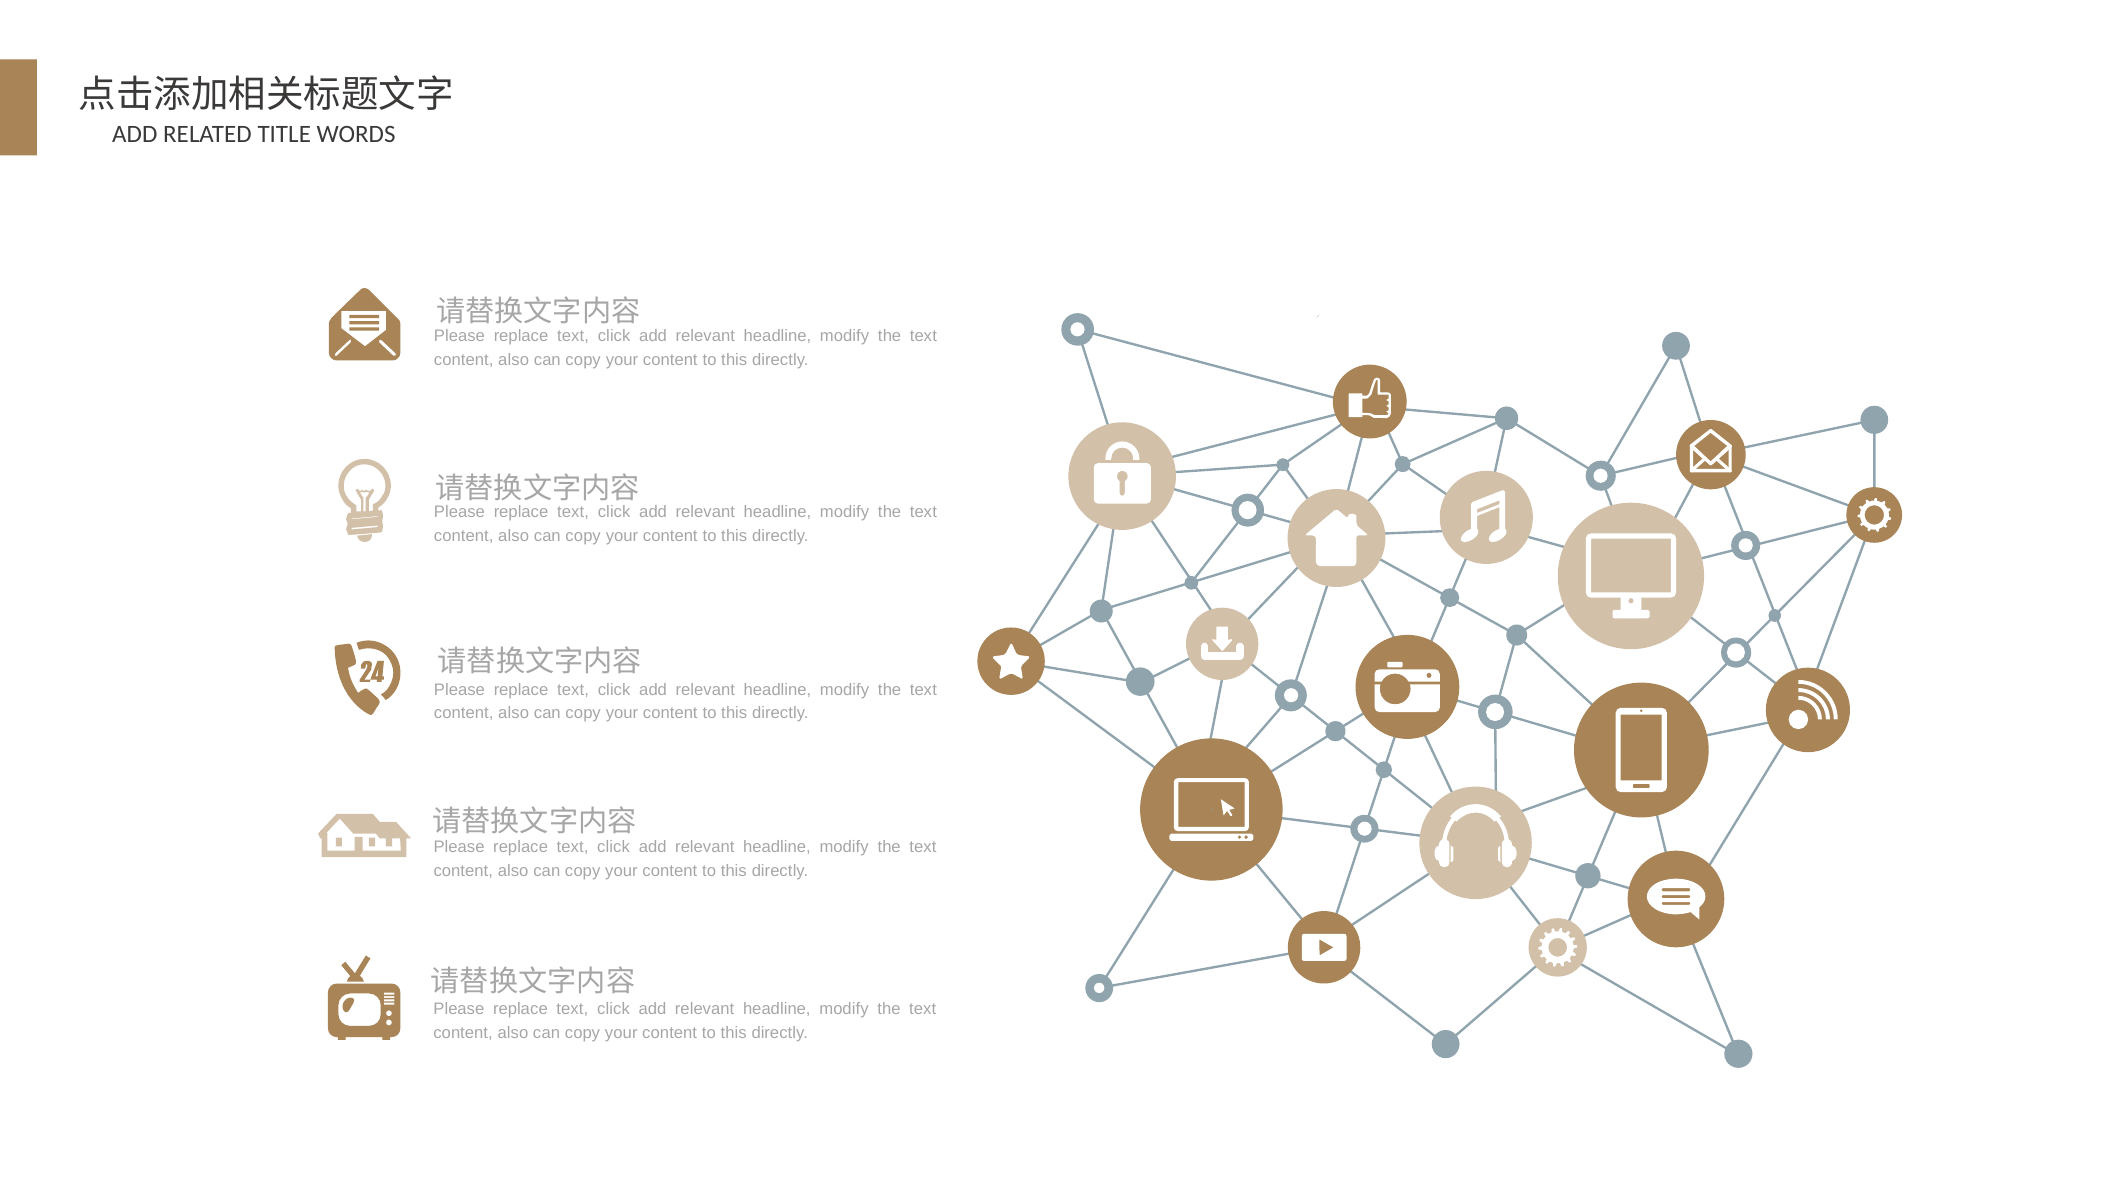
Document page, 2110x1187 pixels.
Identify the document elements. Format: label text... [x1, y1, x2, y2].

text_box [414, 948, 953, 1051]
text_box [419, 628, 953, 731]
text_box [334, 643, 380, 716]
text_box ADD RELATED TITLE WORDS [96, 109, 413, 156]
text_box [416, 787, 953, 889]
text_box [419, 455, 953, 554]
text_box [419, 277, 953, 377]
text_box 点击添加相关标题文字 [62, 61, 470, 123]
text_box [318, 813, 412, 858]
text_box [341, 955, 371, 982]
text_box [977, 313, 1903, 1068]
text_box [356, 640, 401, 700]
text_box [338, 458, 391, 543]
text_box [328, 288, 401, 361]
text_box [327, 983, 401, 1040]
